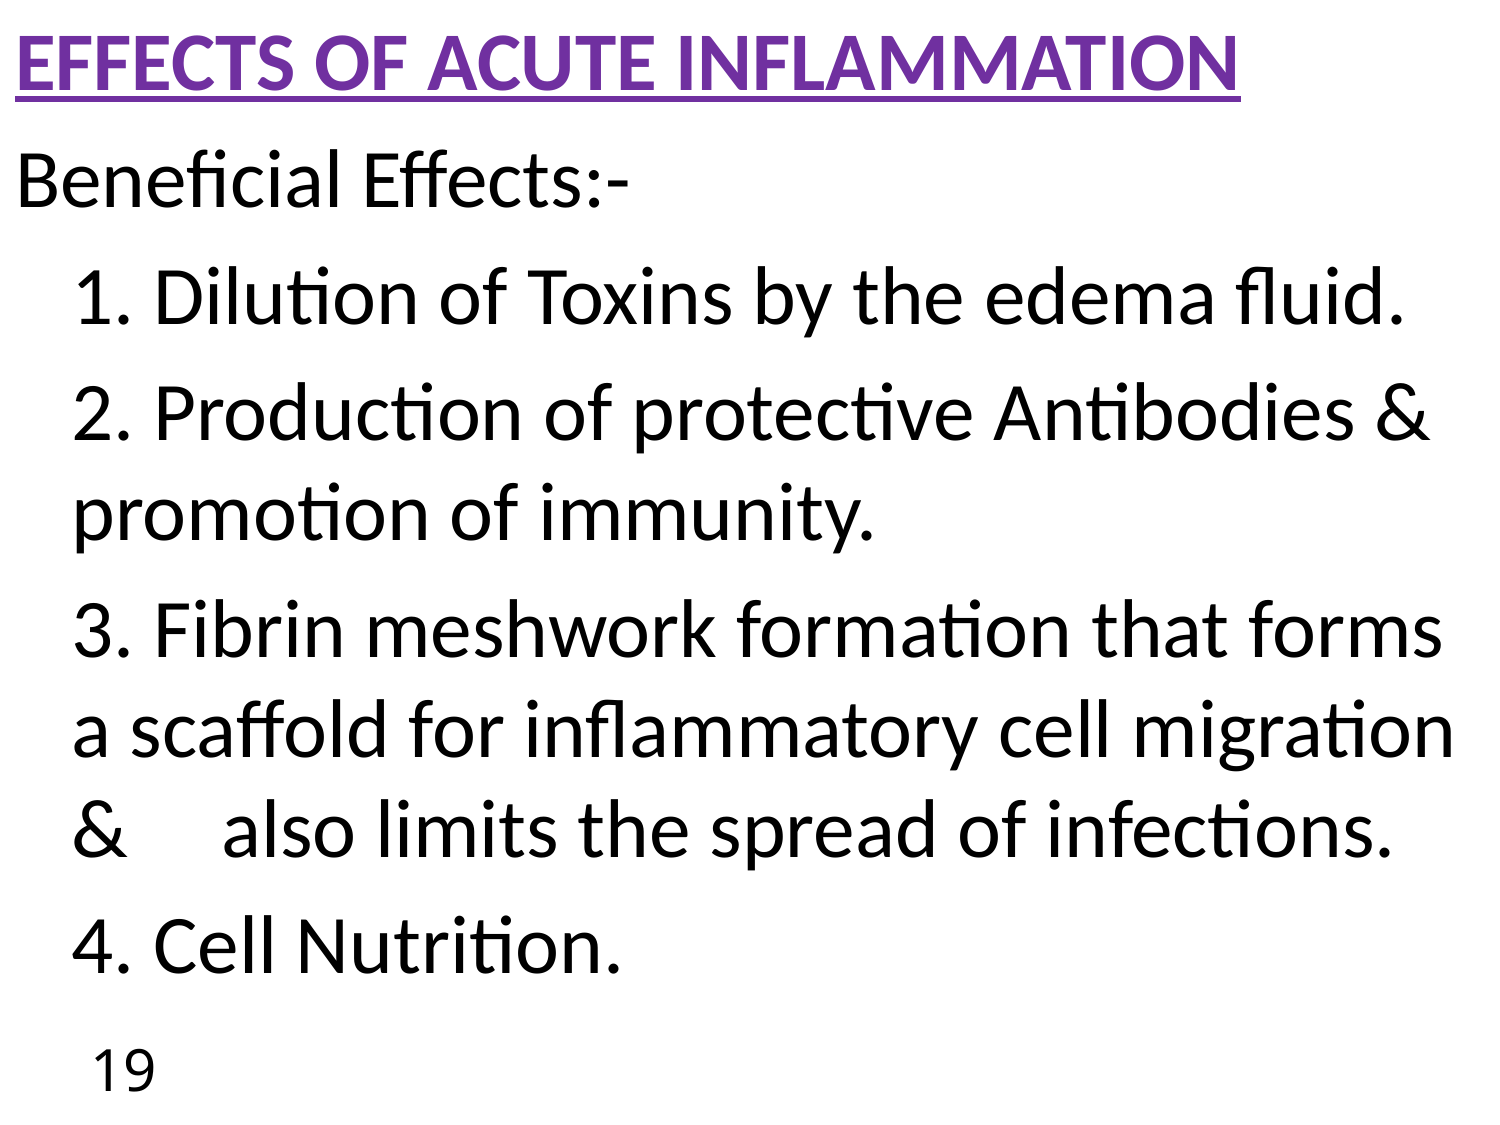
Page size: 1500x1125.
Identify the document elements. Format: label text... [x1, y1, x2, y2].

slide_number 19 [75, 1042, 425, 1103]
list EFFECTS OF ACUTE INFLAMMATION Beneficial Effects:- 1. Dilution of Toxins by the edema fluid. 2. Production of protective Antibodies & promotion of immunity. 3. Fibrin meshwork formation that forms a scaffold for inflammatory cell migration & also limits the spread of infections. 4. Cell Nutrition. [0, 0, 1500, 1125]
